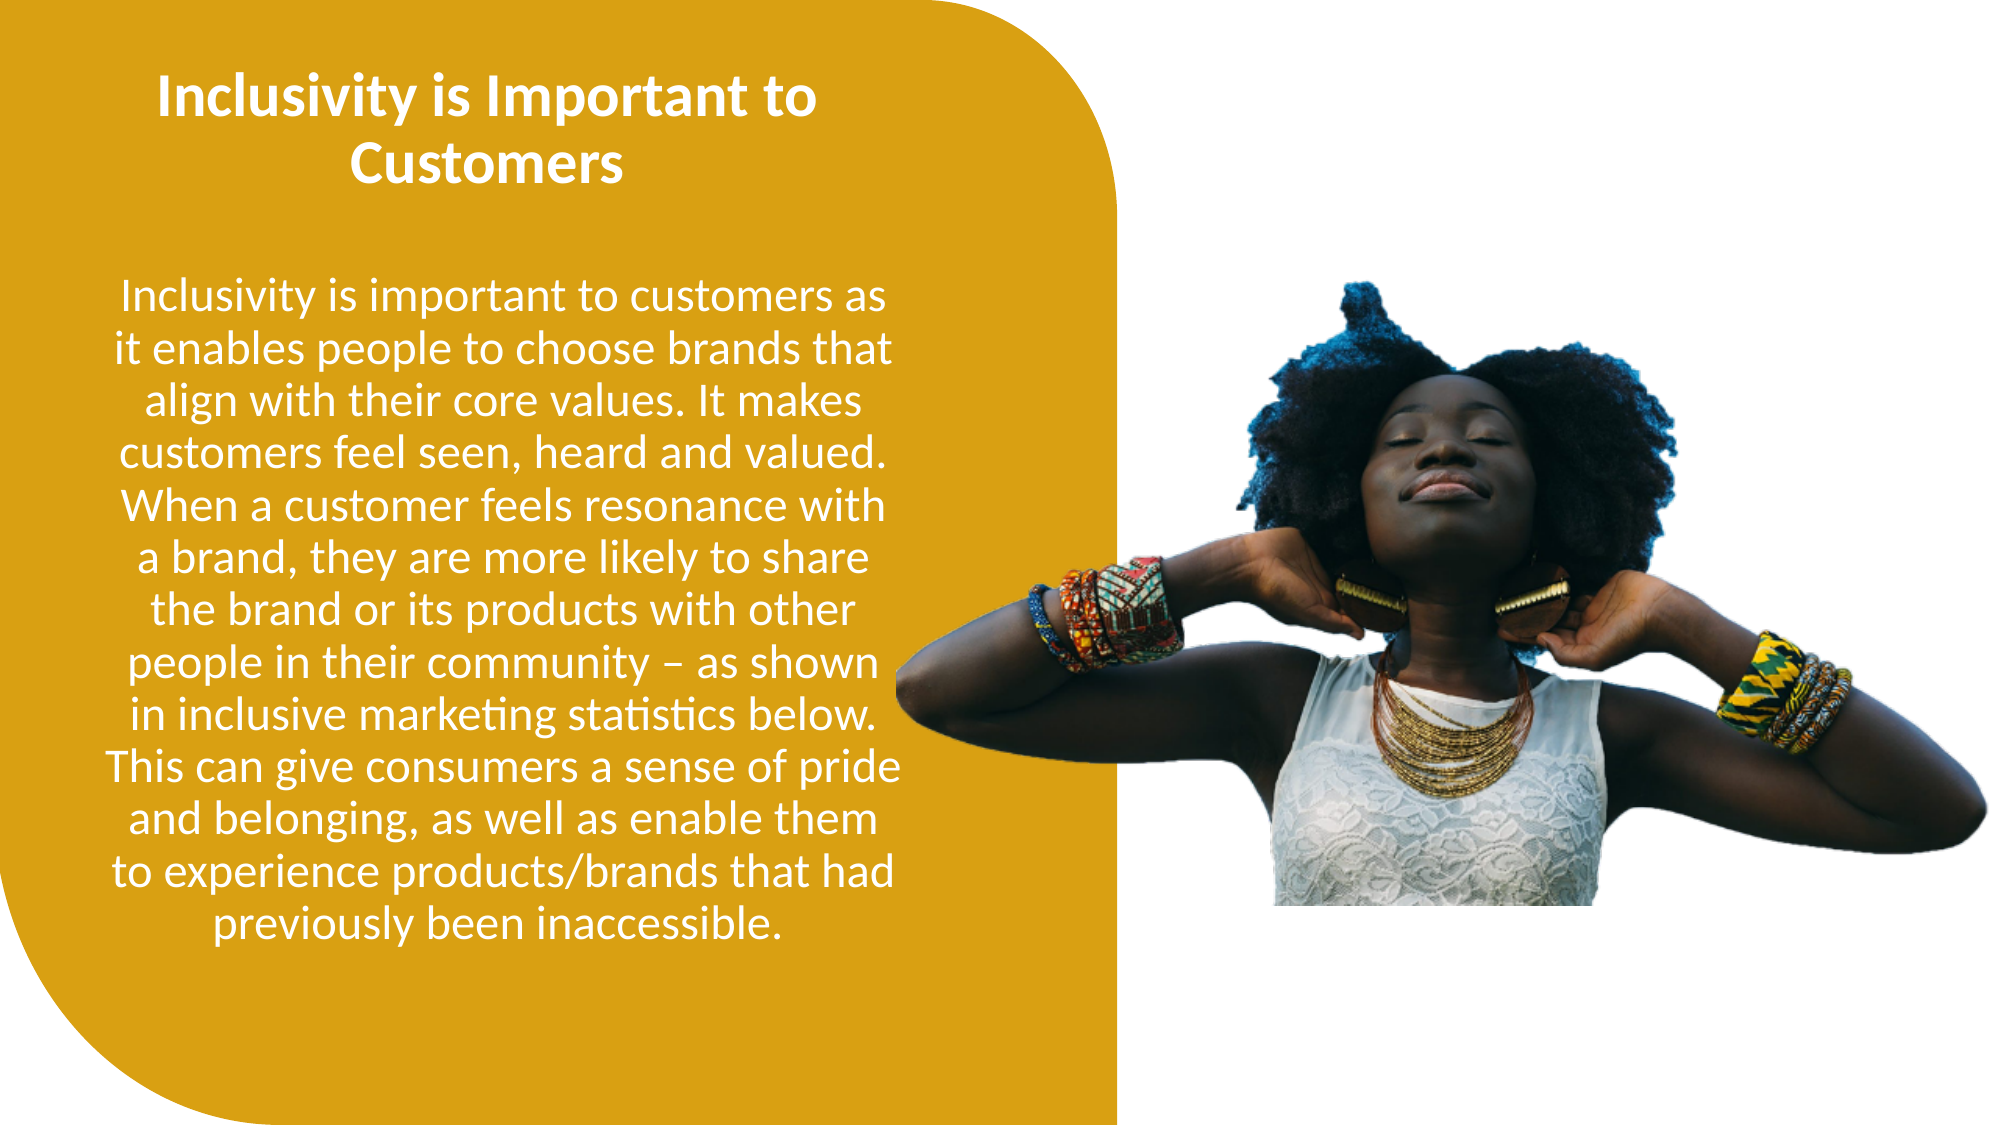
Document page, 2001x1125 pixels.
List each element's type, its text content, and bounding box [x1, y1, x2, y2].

picture [896, 169, 2000, 906]
list Inclusivity is Important to Customers [72, 10, 903, 249]
list Inclusivity is important to customers as it enables people to choose brands that align with their core values. It makes customers feel seen, heard and valued. When a customer feels resonance with a brand, they are more likely to share the brand or its products with other people in their community – as shown in inclusive marketing statistics below. This can give consumers a sense of pride and belonging, as well as enable them to experience products/brands that had previously been inaccessible. [89, 262, 919, 970]
